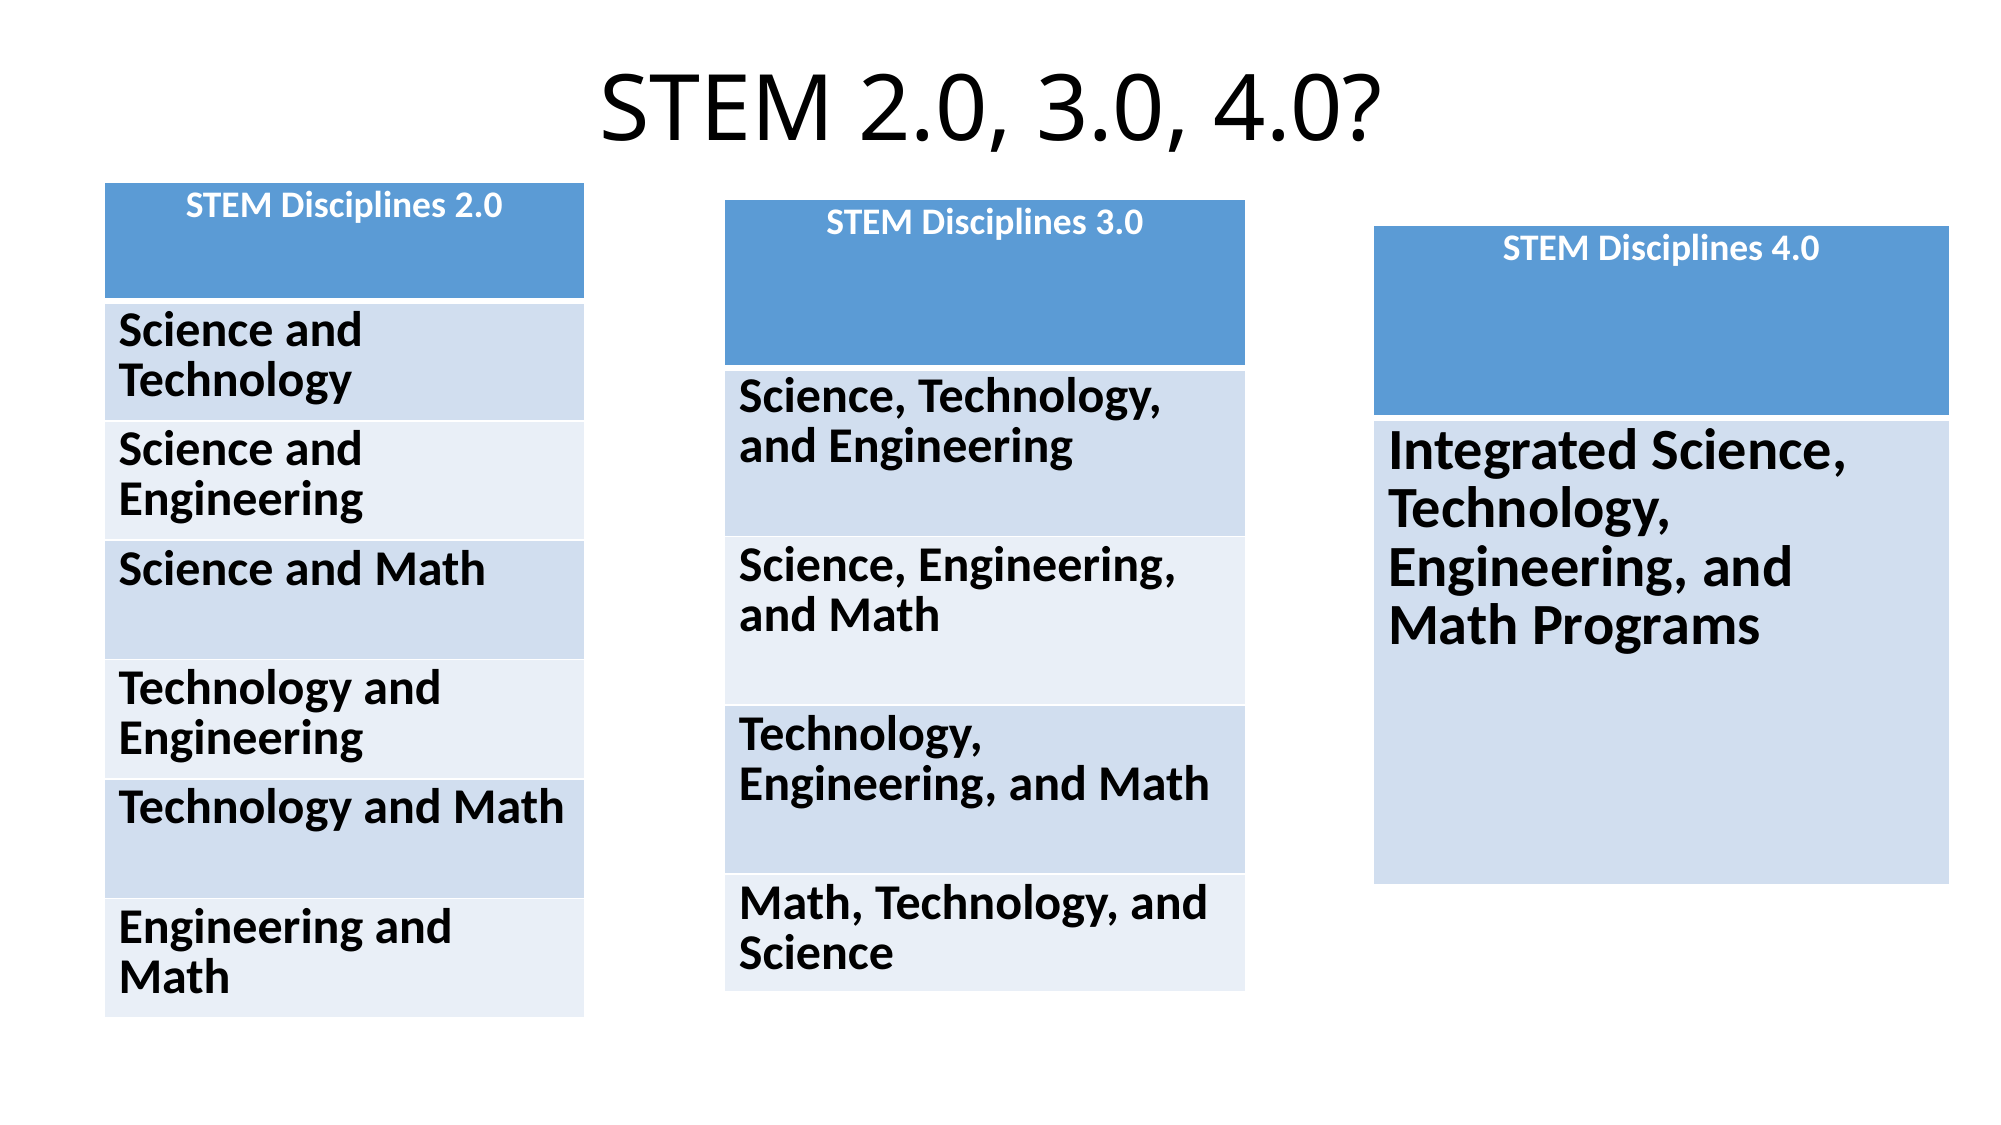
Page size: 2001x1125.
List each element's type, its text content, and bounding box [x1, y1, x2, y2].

table_cell Technology and Engineering [105, 660, 584, 778]
table_cell Science, Engineering, and Math [725, 537, 1245, 704]
table_cell Science, Technology, and Engineering [725, 371, 1245, 536]
table_header STEM Disciplines 2.0 [105, 183, 584, 298]
table_cell Science and Engineering [105, 422, 584, 539]
table_header STEM Disciplines 4.0 [1374, 226, 1949, 415]
table_header STEM Disciplines 3.0 [725, 200, 1245, 365]
title STEM 2.0, 3.0, 4.0? [344, 45, 1639, 176]
table_cell Math, Technology, and Science [725, 875, 1245, 991]
table_cell Technology, Engineering, and Math [725, 706, 1245, 873]
table_cell Integrated Science, Technology, Engineering, and Math Programs [1374, 421, 1949, 884]
table_cell Engineering and Math [105, 899, 584, 1017]
table_cell Science and Technology [105, 304, 584, 420]
table_cell Science and Math [105, 541, 584, 659]
table_cell Technology and Math [105, 780, 584, 898]
